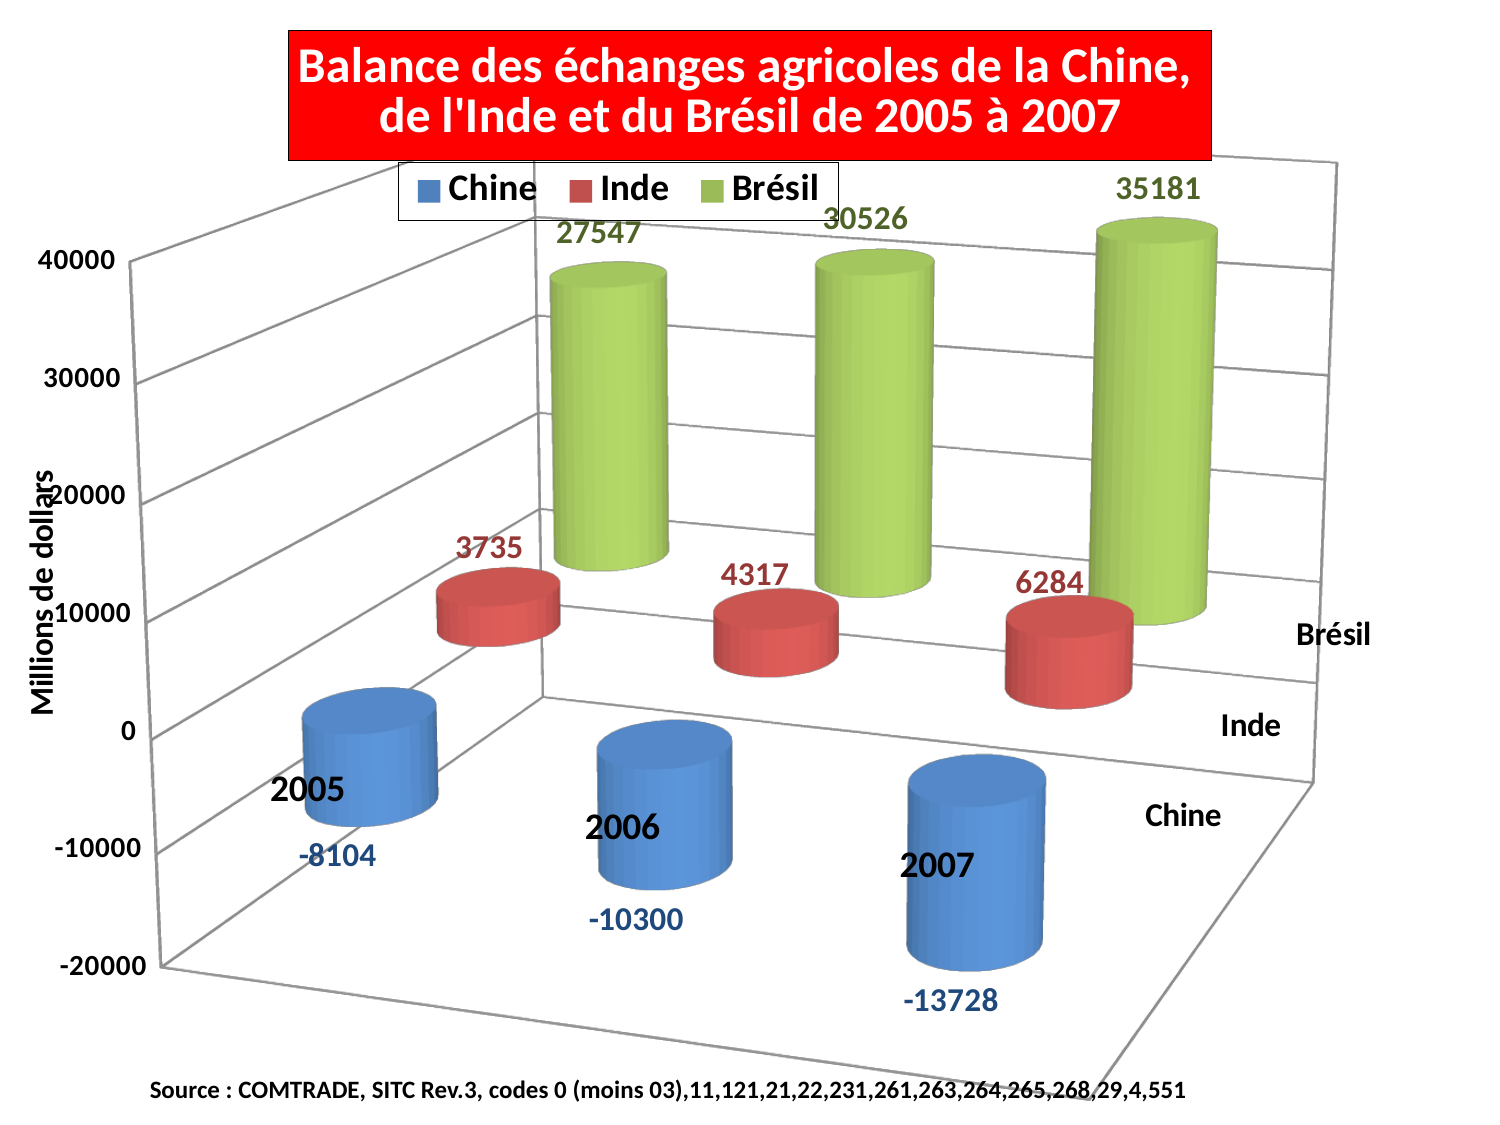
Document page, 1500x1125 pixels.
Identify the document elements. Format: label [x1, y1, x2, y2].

chart [0, 0, 1500, 1125]
